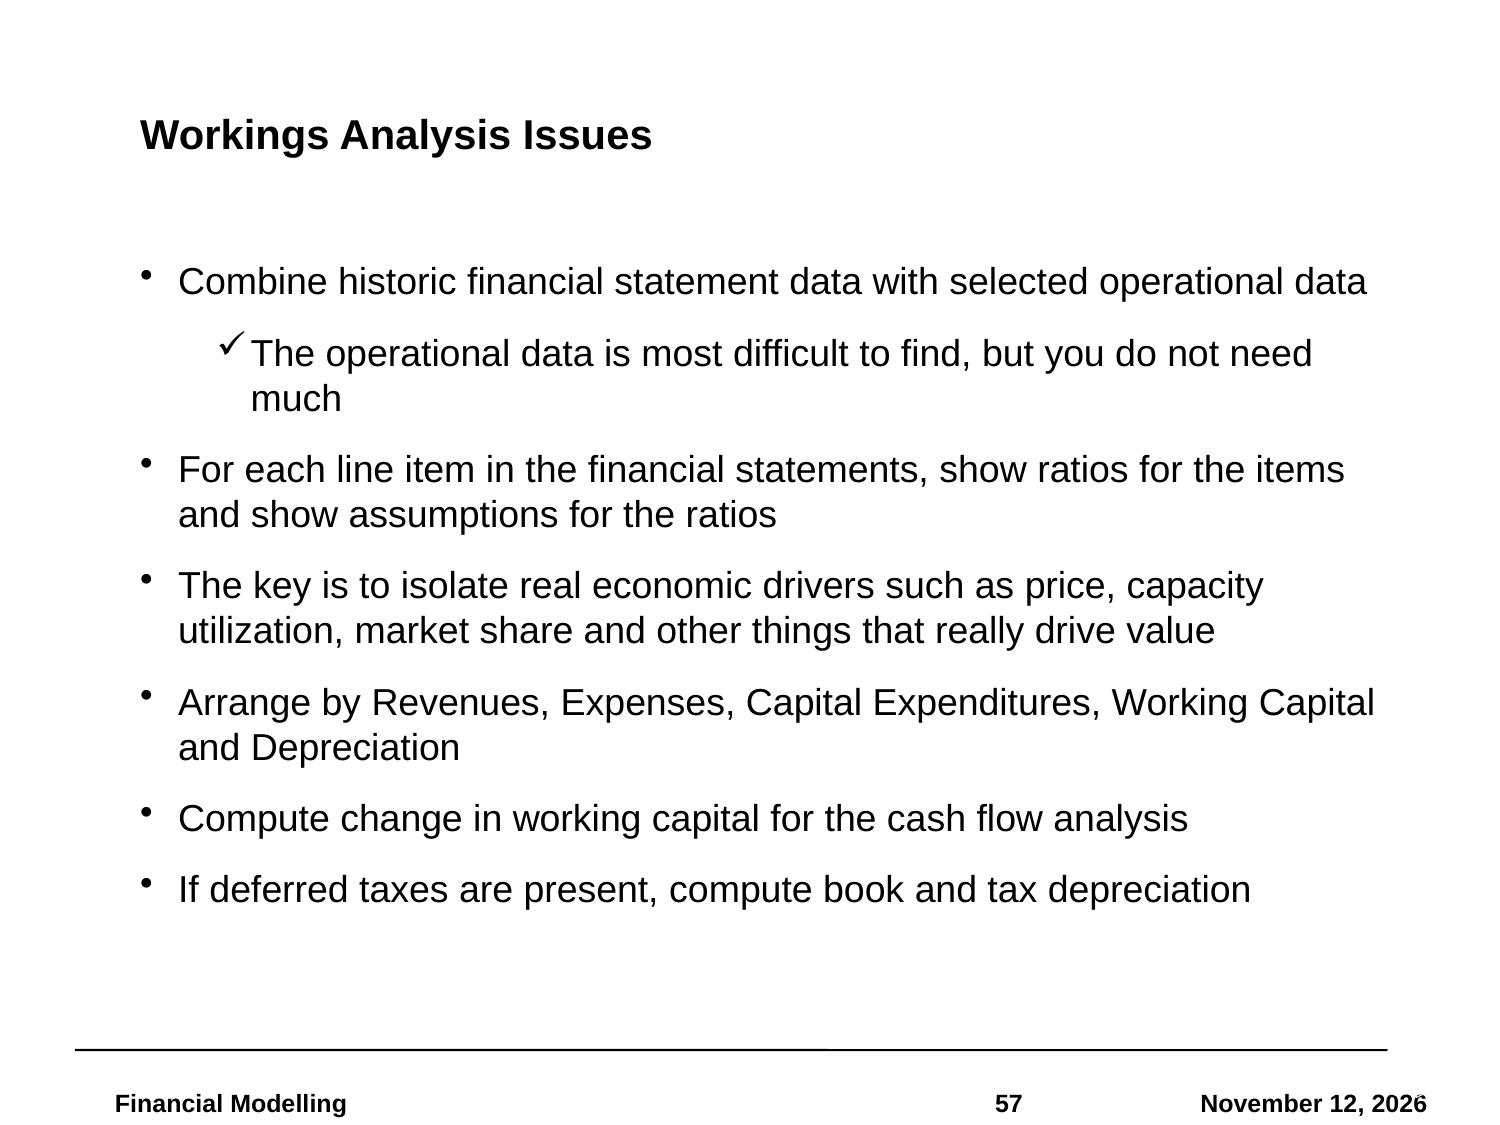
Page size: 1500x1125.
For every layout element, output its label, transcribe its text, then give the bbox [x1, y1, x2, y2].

title Workings Analysis Issues [124, 99, 1413, 226]
list Combine historic financial statement data with selected operational data The operational data is most difficult to find, but you do not need much For each line item in the financial statements, show ratios for the items and show assumptions for the ratios The key is to isolate real economic drivers such as price, capacity utilization, market share and other things that really drive value Arrange by Revenues, Expenses, Capital Expenditures, Working Capital and Depreciation Compute change in working capital for the cash flow analysis If deferred taxes are present, compute book and tax depreciation [124, 249, 1413, 1001]
